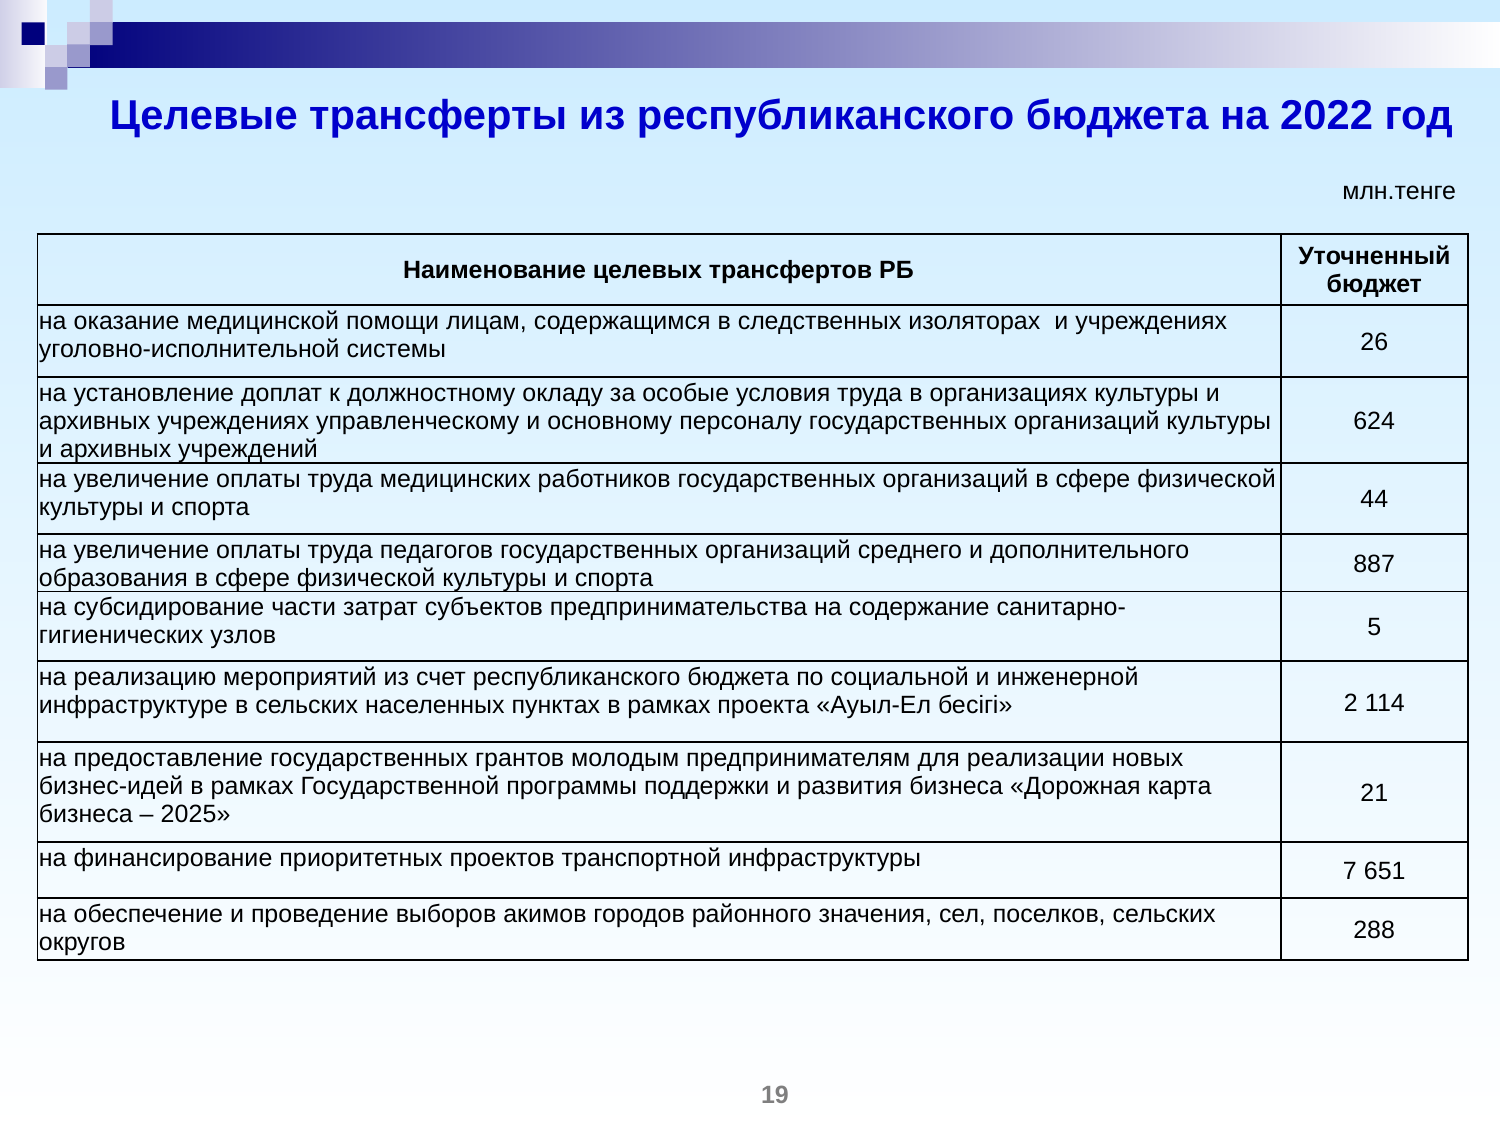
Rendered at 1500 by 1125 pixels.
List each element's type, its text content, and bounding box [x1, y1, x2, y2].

title Целевые трансферты из республиканского бюджета на 2022 год [65, 62, 1498, 163]
table_cell на увеличение оплаты труда педагогов государственных организаций среднего и дополнительного образования в сфере физической культуры и спорта [38, 535, 1280, 591]
table_cell на реализацию мероприятий из счет республиканского бюджета по социальной и инженерной инфраструктуре в сельских населенных пунктах в рамках проекта «Ауыл-Ел бесігі» [38, 662, 1280, 741]
table_cell 5 [1282, 592, 1467, 660]
table_cell на оказание медицинской помощи лицам, содержащимся в следственных изоляторах и учреждениях уголовно-исполнительной системы [38, 306, 1280, 376]
table_cell на увеличение оплаты труда медицинских работников государственных организаций в сфере физической культуры и спорта [38, 464, 1280, 533]
table_cell 887 [1282, 535, 1467, 591]
table_cell на финансирование приоритетных проектов транспортной инфраструктуры [38, 843, 1280, 897]
table_cell 44 [1282, 464, 1467, 533]
text_box млн.тенге [1295, 134, 1500, 245]
table_cell на субсидирование части затрат субъектов предпринимательства на содержание санитарно-гигиенических узлов [38, 592, 1280, 660]
table_cell на предоставление государственных грантов молодым предпринимателям для реализации новых бизнес-идей в рамках Государственной программы поддержки и развития бизнеса «Дорожная карта бизнеса – 2025» [38, 743, 1280, 841]
table_cell 288 [1282, 899, 1467, 959]
table_header Уточненный бюджет [1282, 235, 1467, 304]
table_cell 21 [1282, 743, 1467, 841]
table_cell на установление доплат к должностному окладу за особые условия труда в организациях культуры и архивных учреждениях управленческому и основному персоналу государственных организаций культуры и архивных учреждений [38, 378, 1280, 462]
table_cell 26 [1282, 306, 1467, 376]
table_cell на обеспечение и проведение выборов акимов городов районного значения, сел, поселков, сельских округов [38, 899, 1280, 959]
table_cell 2 114 [1282, 662, 1467, 741]
text_box 19 [625, 1062, 925, 1125]
table_header Наименование целевых трансфертов РБ [38, 235, 1280, 304]
table_cell 624 [1282, 378, 1467, 462]
table_cell 7 651 [1282, 843, 1467, 897]
